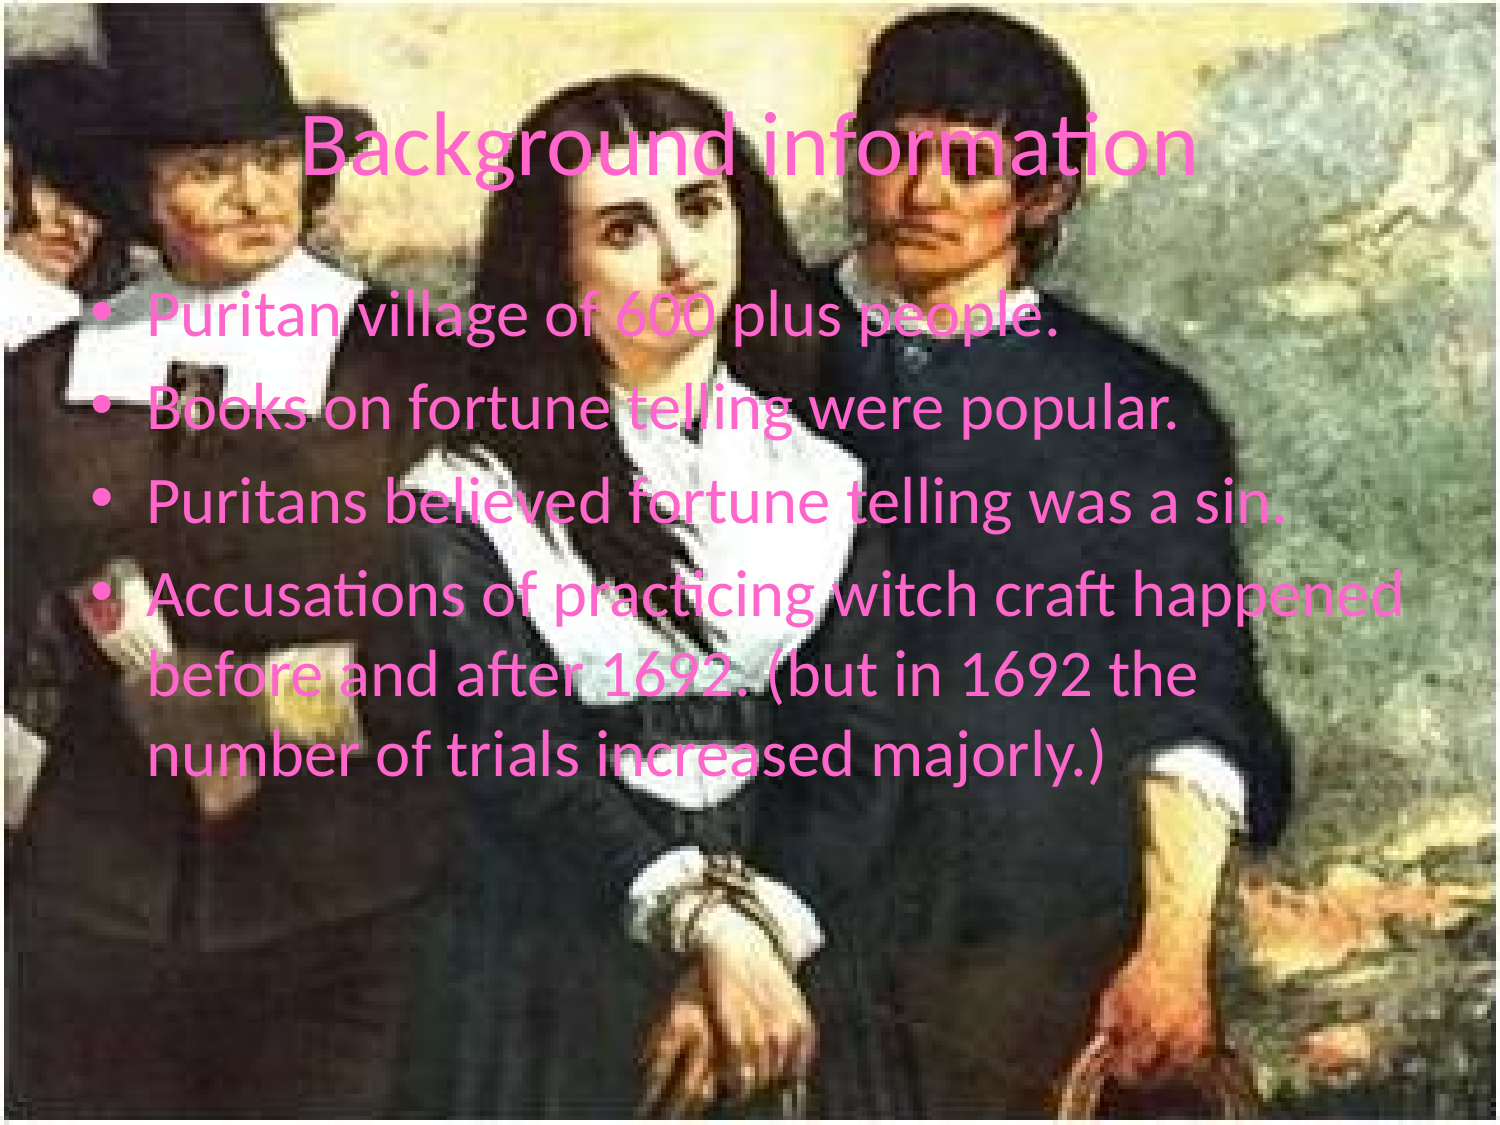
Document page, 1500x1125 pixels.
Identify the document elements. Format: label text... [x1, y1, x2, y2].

title Background information [75, 45, 1425, 233]
picture [0, 0, 1500, 1125]
list Puritan village of 600 plus people. Books on fortune telling were popular. Puritans believed fortune telling was a sin. Accusations of practicing witch craft happened before and after 1692. (but in 1692 the number of trials increased majorly.) [75, 262, 1425, 1005]
